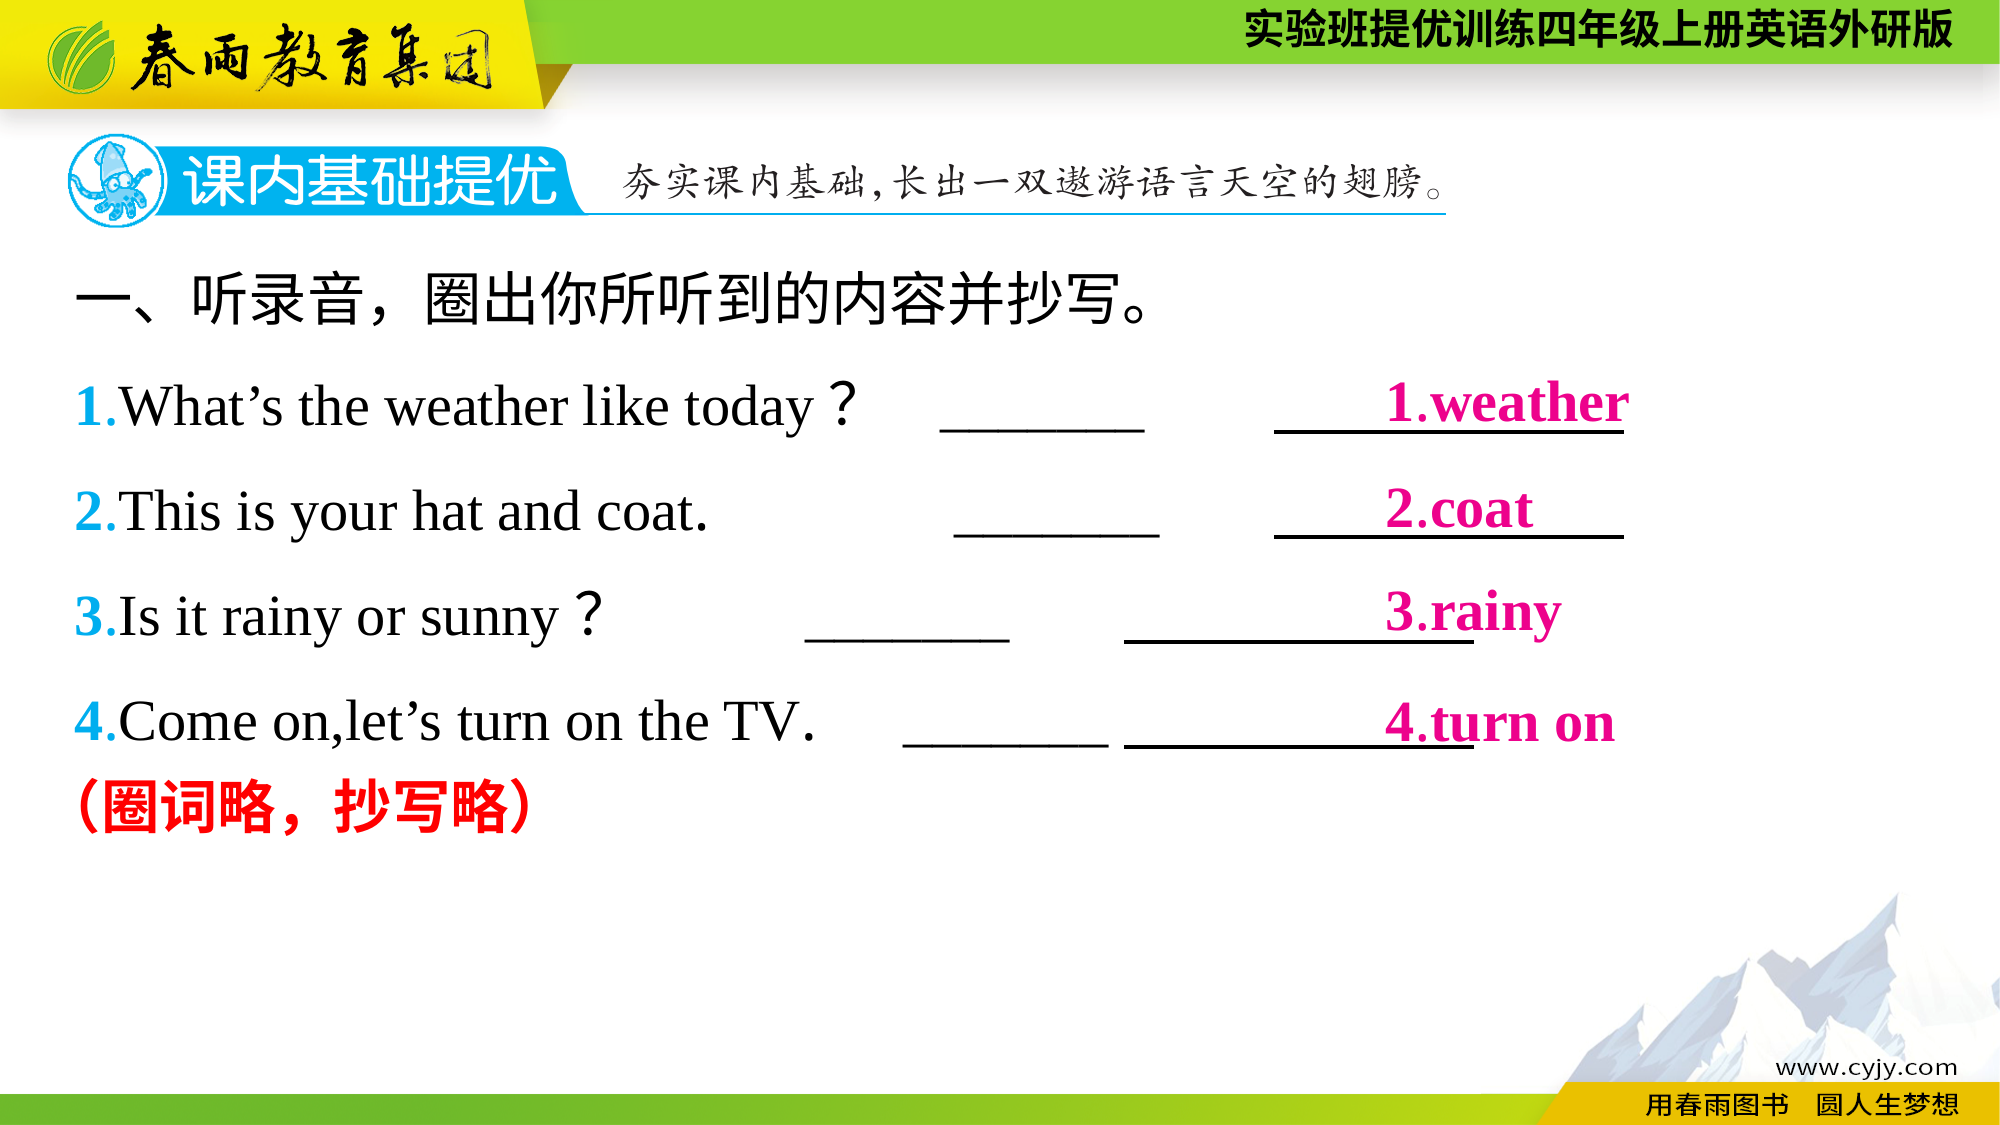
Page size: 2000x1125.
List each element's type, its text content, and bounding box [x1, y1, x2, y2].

picture [0, 0, 2000, 1125]
text_box 4.turn on [1370, 640, 1662, 761]
text_box 3.rainy [1370, 529, 1603, 640]
list 一、听录音，圈出你所听到的内容并抄写。 1.What’s the weather like today？ _______ 2.This is your hat and coat. _______ 3.Is it rainy or sunny？ _______ 4.Come on,let’s turn on the TV. _______ [59, 219, 1944, 766]
text_box （圈词略，抄写略） [27, 763, 582, 848]
text_box 1.weather [1370, 320, 1768, 441]
text_box 2.coat [1370, 426, 1603, 529]
